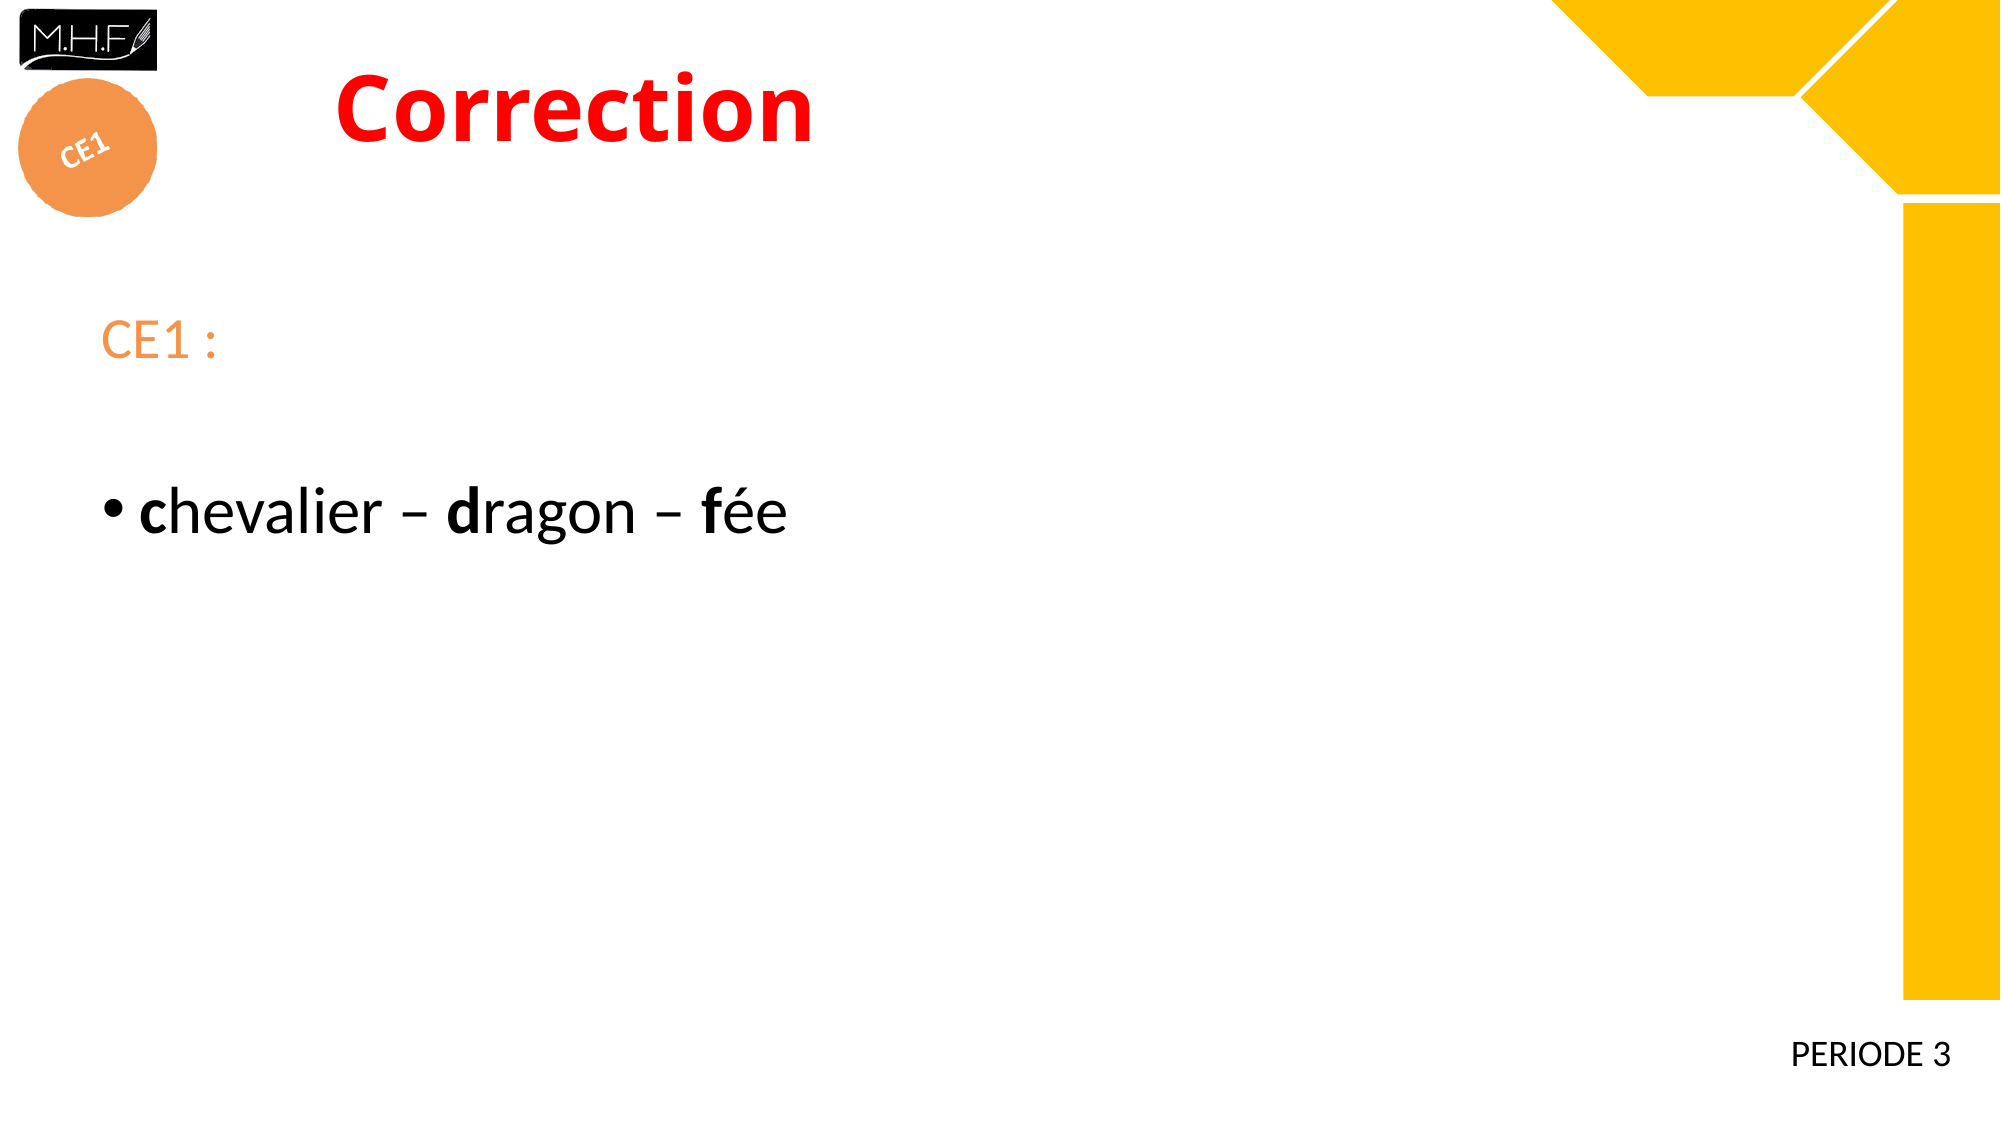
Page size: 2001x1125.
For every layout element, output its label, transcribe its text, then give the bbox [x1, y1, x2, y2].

text_box [1799, 0, 2000, 196]
text_box [1902, 202, 2000, 1001]
list CE1 : chevalier – dragon – fée [86, 300, 897, 1015]
picture [18, 78, 157, 218]
title Correction [318, 3, 1865, 221]
picture [16, 7, 157, 74]
text_box PERIODE 3 [1362, 1021, 1967, 1125]
text_box [1549, 0, 1892, 98]
